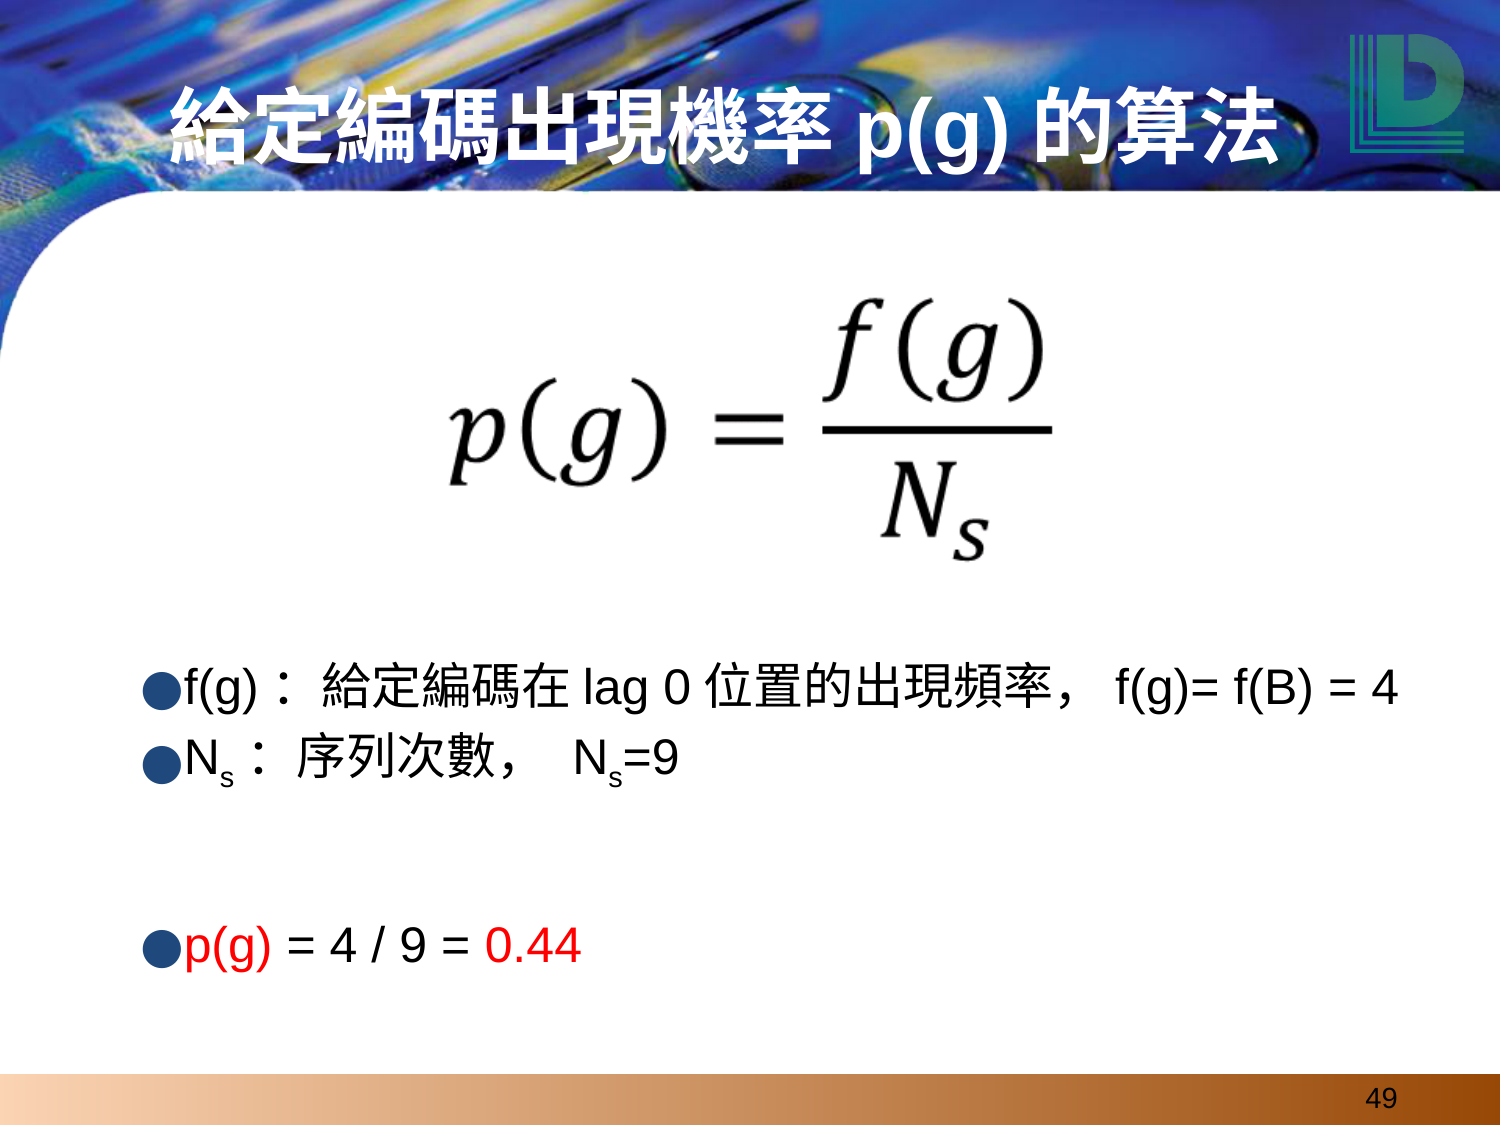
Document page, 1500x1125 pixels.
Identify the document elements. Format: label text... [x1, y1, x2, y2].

title 給定編碼出現機率p(g)的算法 [137, 93, 1313, 190]
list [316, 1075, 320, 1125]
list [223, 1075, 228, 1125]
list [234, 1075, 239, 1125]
picture [0, 0, 1500, 565]
list f(g)：給定編碼在lag 0位置的出現頻率，f(g)= f(B) = 4 Ns：序列次數， Ns=9 p(g) = 4 / 9 = 0.44 [87, 630, 1432, 1044]
slide_number ‹#› [1350, 1074, 1488, 1118]
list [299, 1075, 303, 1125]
table_cell 2 [369, 1075, 373, 1125]
